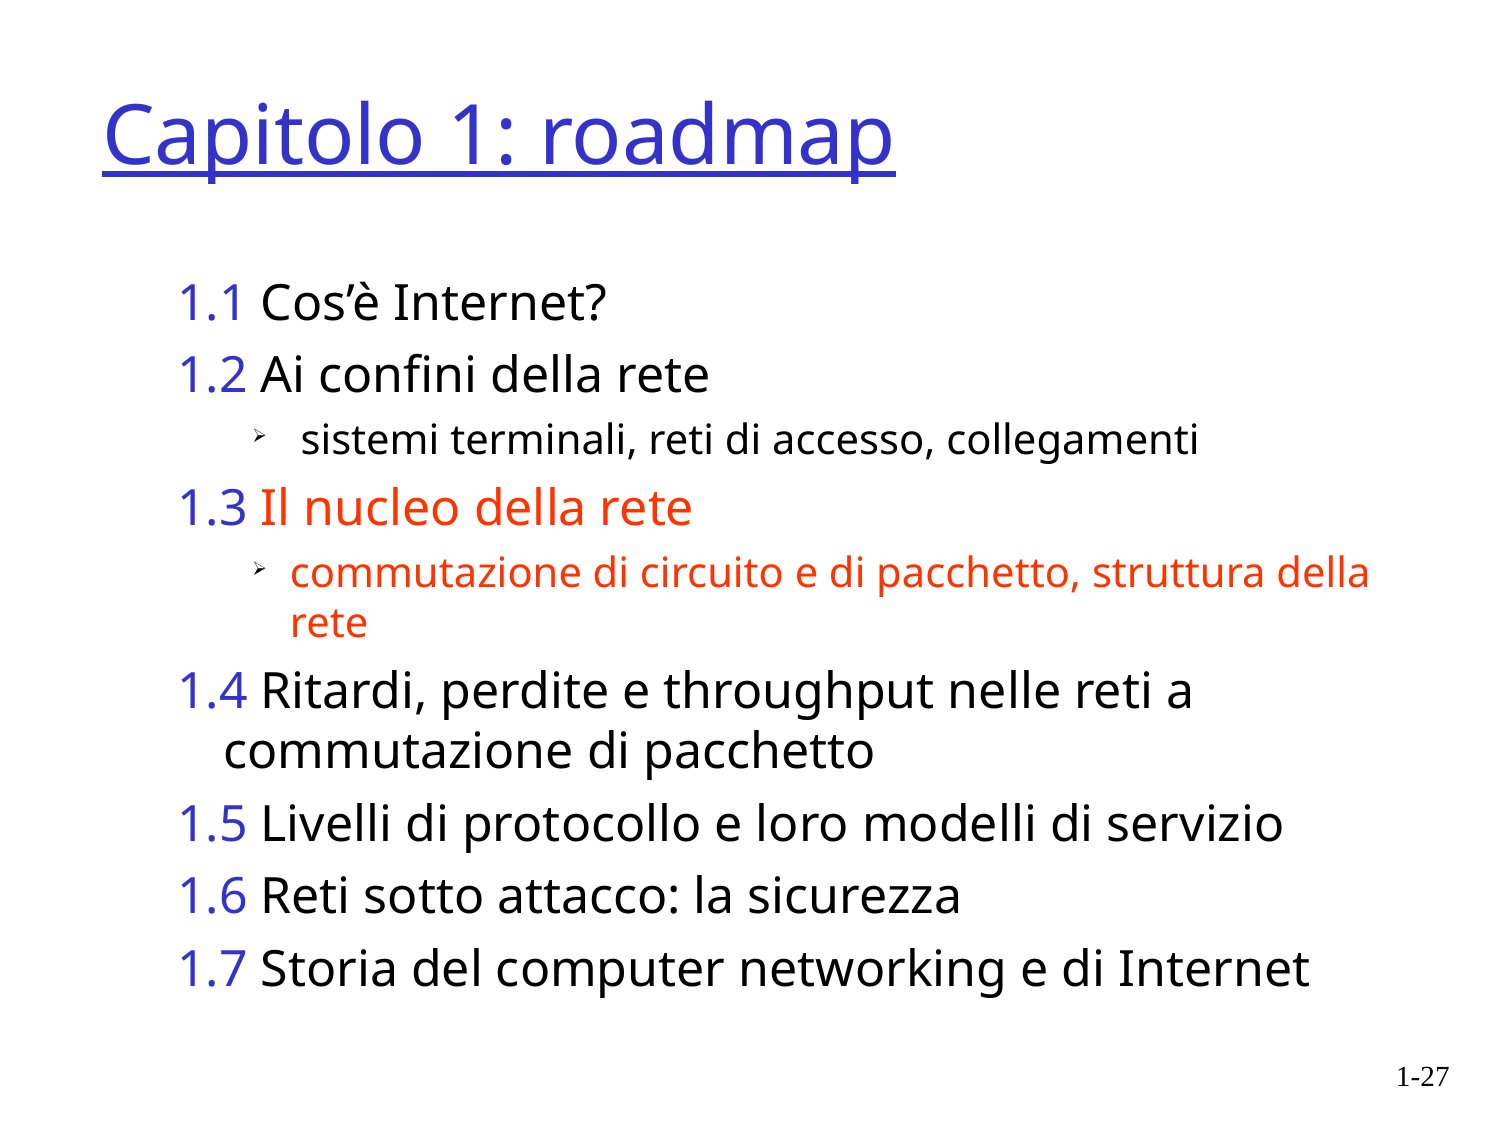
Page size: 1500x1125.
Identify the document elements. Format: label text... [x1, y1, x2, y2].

list 1.1 Cos’è Internet? 1.2 Ai confini della rete sistemi terminali, reti di accesso, collegamenti 1.3 Il nucleo della rete commutazione di circuito e di pacchetto, struttura della rete 1.4 Ritardi, perdite e throughput nelle reti a commutazione di pacchetto 1.5 Livelli di protocollo e loro modelli di servizio 1.6 Reti sotto attacco: la sicurezza 1.7 Storia del computer networking e di Internet [87, 262, 1435, 1026]
slide_number 1-27 [1362, 1049, 1465, 1125]
title Capitolo 1: roadmap [87, 37, 1363, 226]
